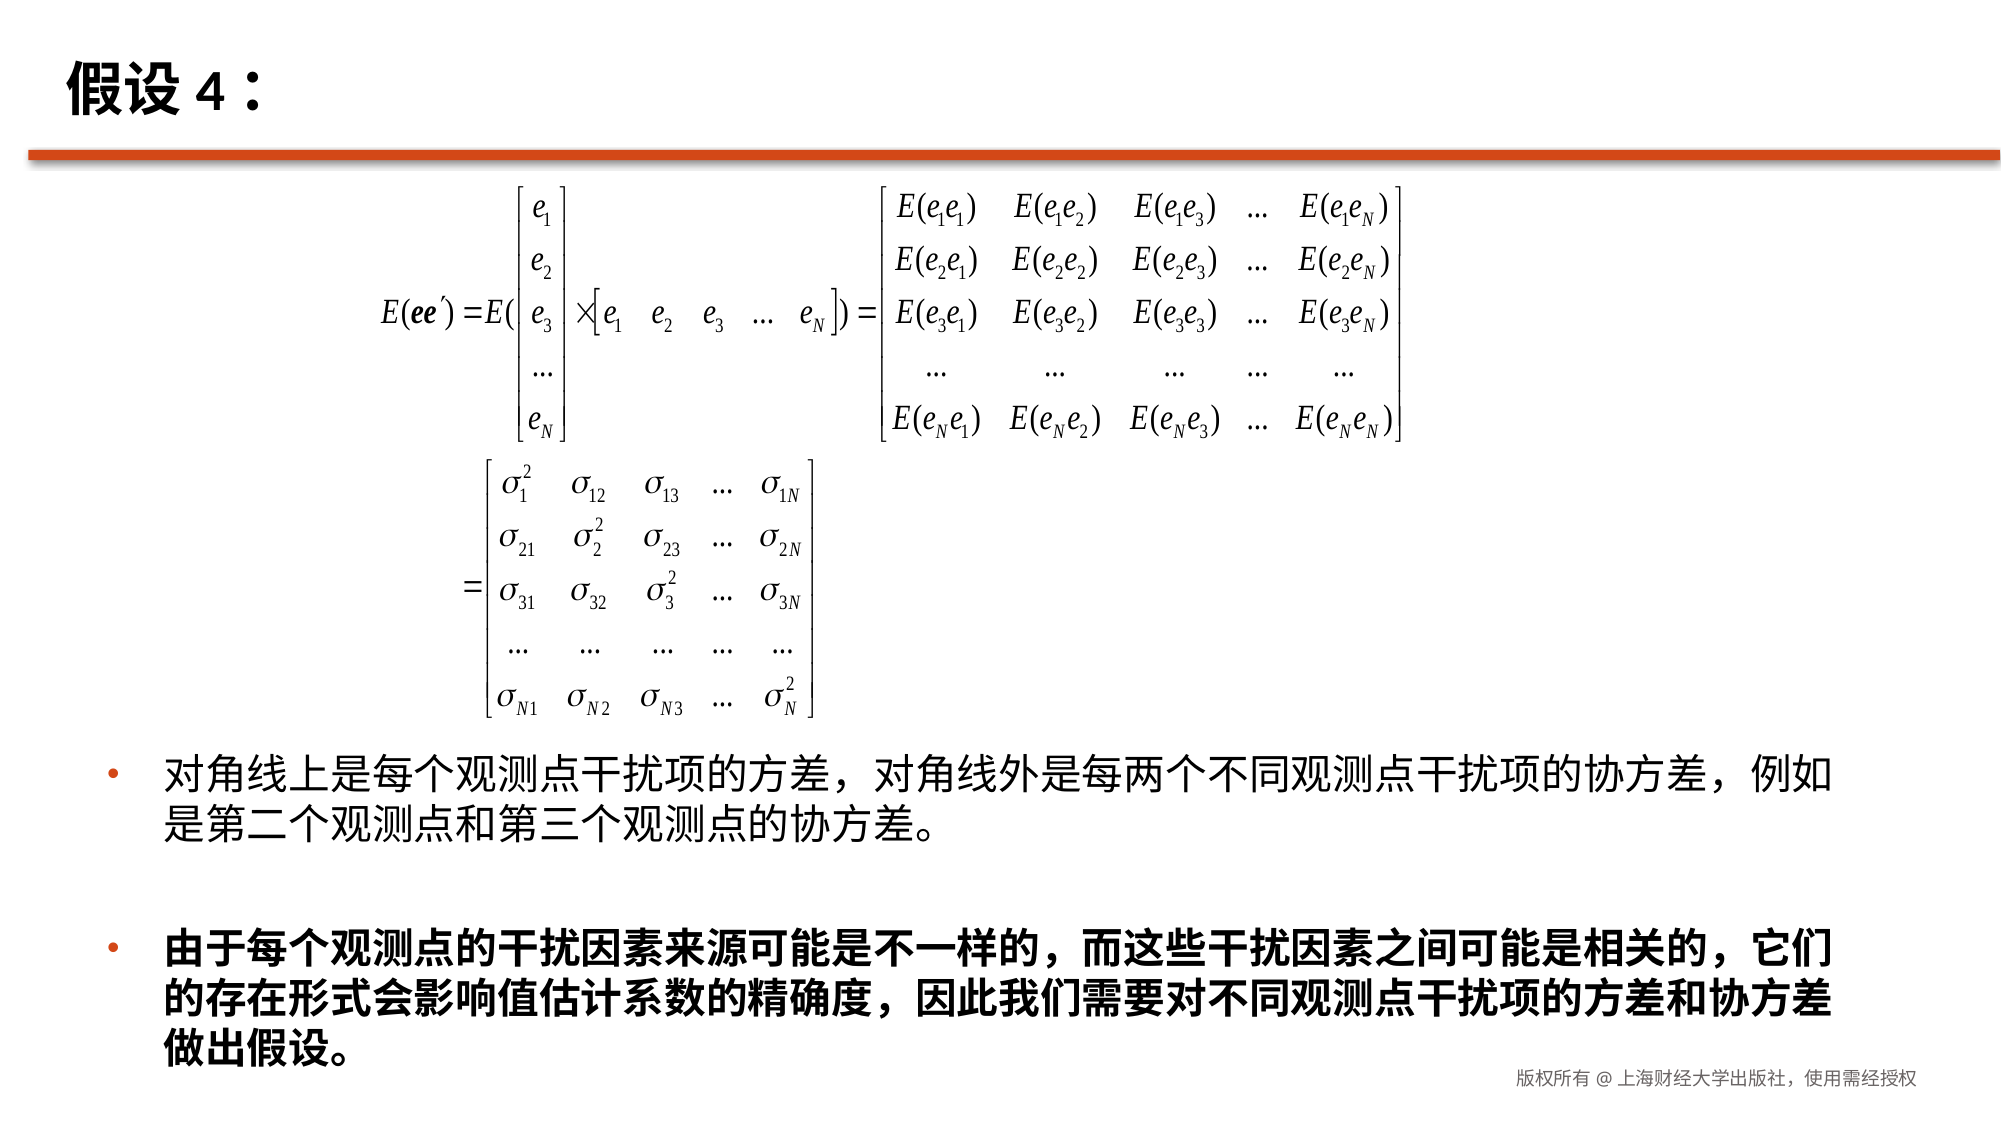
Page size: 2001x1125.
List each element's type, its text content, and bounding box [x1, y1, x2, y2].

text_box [375, 181, 1411, 725]
footer 版权所有@上海财经大学出版社，使用需经授权 [1483, 1046, 1950, 1109]
